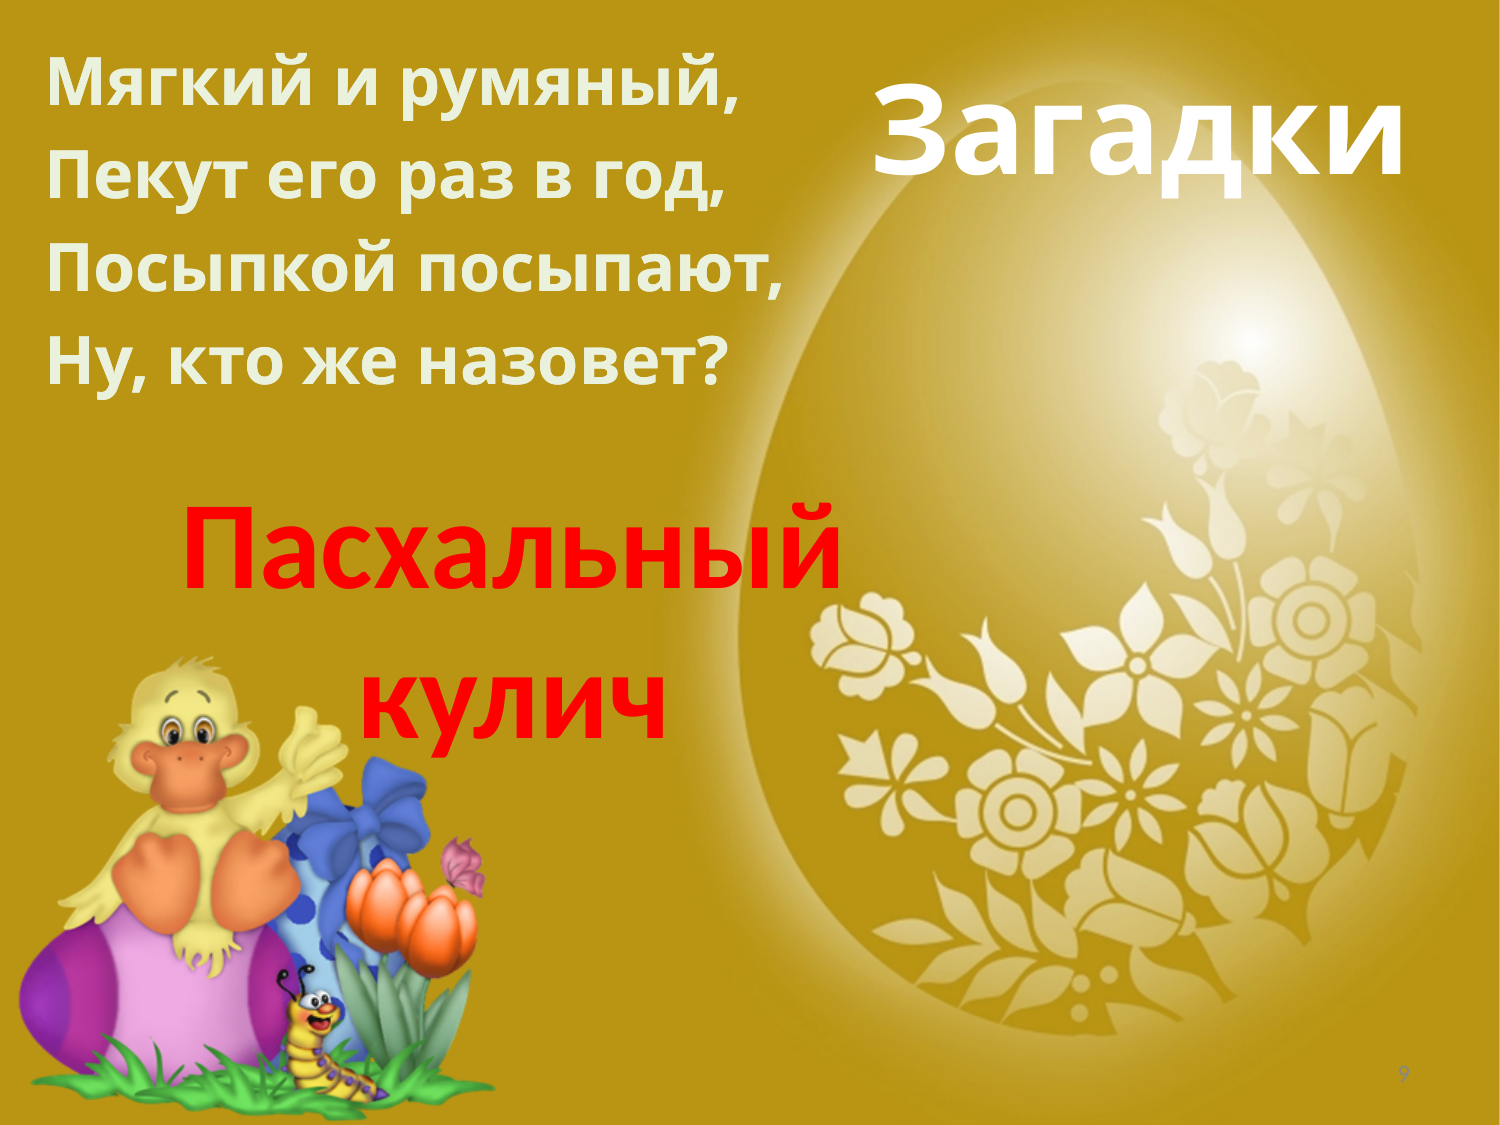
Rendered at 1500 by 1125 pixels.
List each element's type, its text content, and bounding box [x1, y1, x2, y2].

text_box Пасхальный кулич [159, 705, 869, 775]
slide_number ‹#› [1074, 1042, 1425, 1103]
title Загадки [880, 30, 1500, 219]
text_box Мягкий и румяный, Пекут его раз в год, Посыпкой посыпают, Ну, кто же назовет? [29, 30, 880, 705]
picture [0, 0, 1500, 1125]
